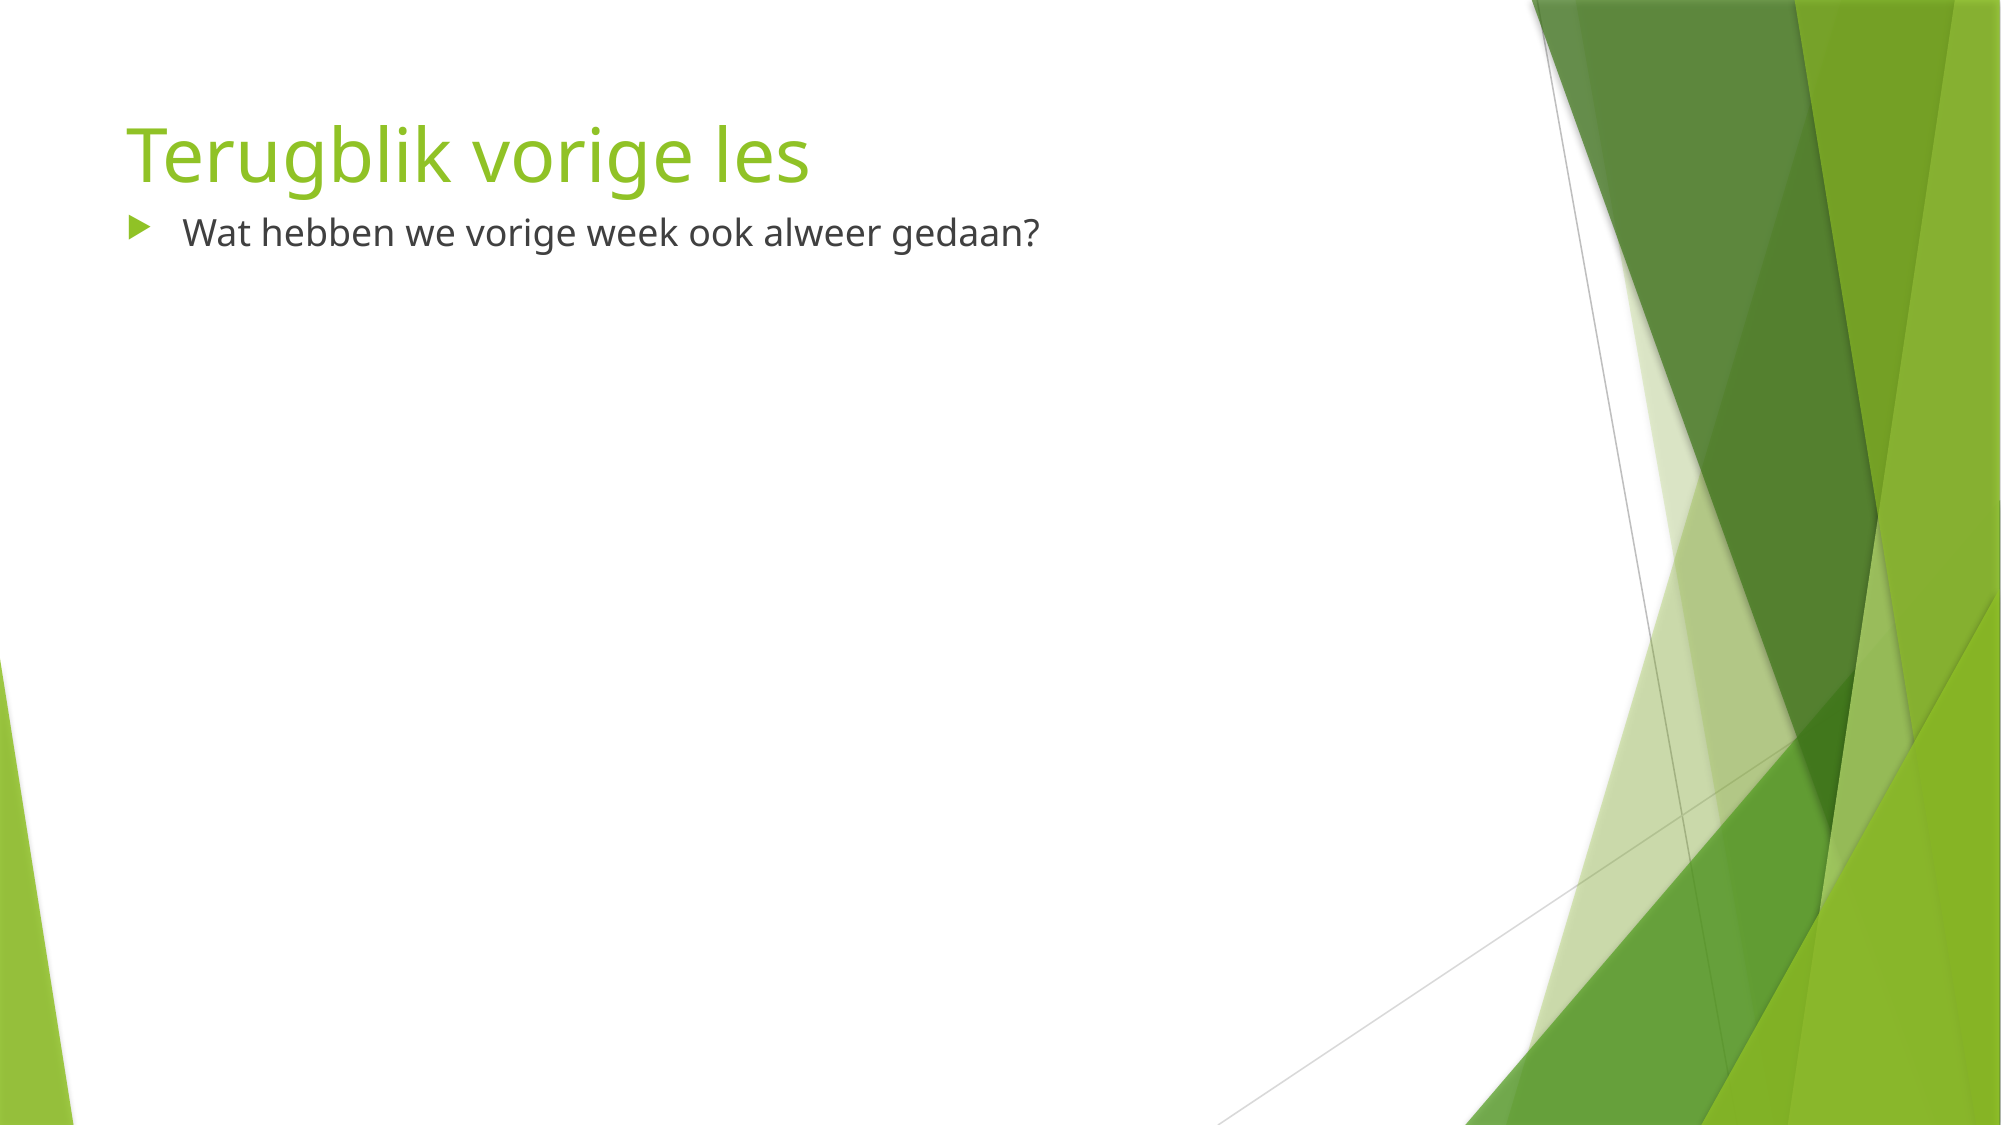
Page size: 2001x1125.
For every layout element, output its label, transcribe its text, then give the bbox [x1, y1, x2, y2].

list Wat hebben we vorige week ook alweer gedaan? [111, 201, 1800, 992]
title Terugblik vorige les [111, 99, 1522, 201]
